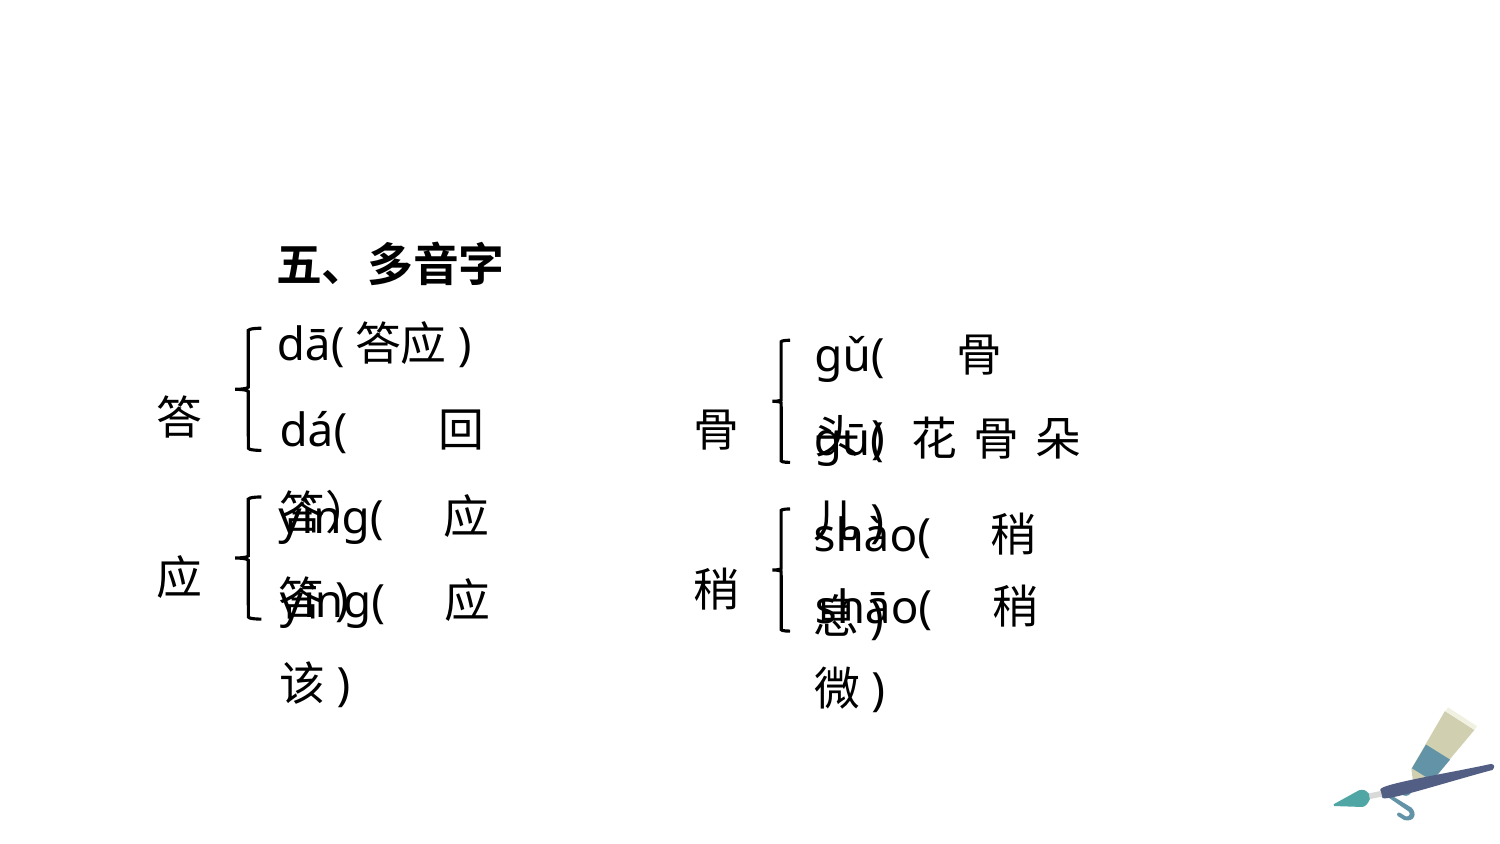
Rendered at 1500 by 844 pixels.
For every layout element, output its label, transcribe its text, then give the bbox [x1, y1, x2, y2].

text_box [798, 212, 1297, 612]
text_box yīng(应该) [265, 537, 506, 635]
text_box 稍 [678, 525, 734, 623]
text_box 五、多音字 [261, 200, 995, 628]
text_box [235, 327, 262, 451]
text_box dā(答应) [262, 307, 499, 378]
text_box [772, 508, 791, 632]
text_box 应 [141, 513, 223, 611]
text_box [772, 339, 791, 463]
text_box gǔ(骨头) [799, 290, 1017, 374]
text_box shāo(稍微) [799, 542, 1053, 640]
text_box 答 [141, 353, 207, 452]
text_box dá(回答） [264, 366, 500, 452]
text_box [1358, 708, 1481, 844]
text_box 骨 [678, 366, 723, 464]
text_box shào(稍息) [798, 470, 1052, 568]
text_box yìng(应答) [263, 452, 504, 550]
text_box gū(花骨朵儿) [798, 374, 1096, 472]
text_box [235, 496, 262, 620]
